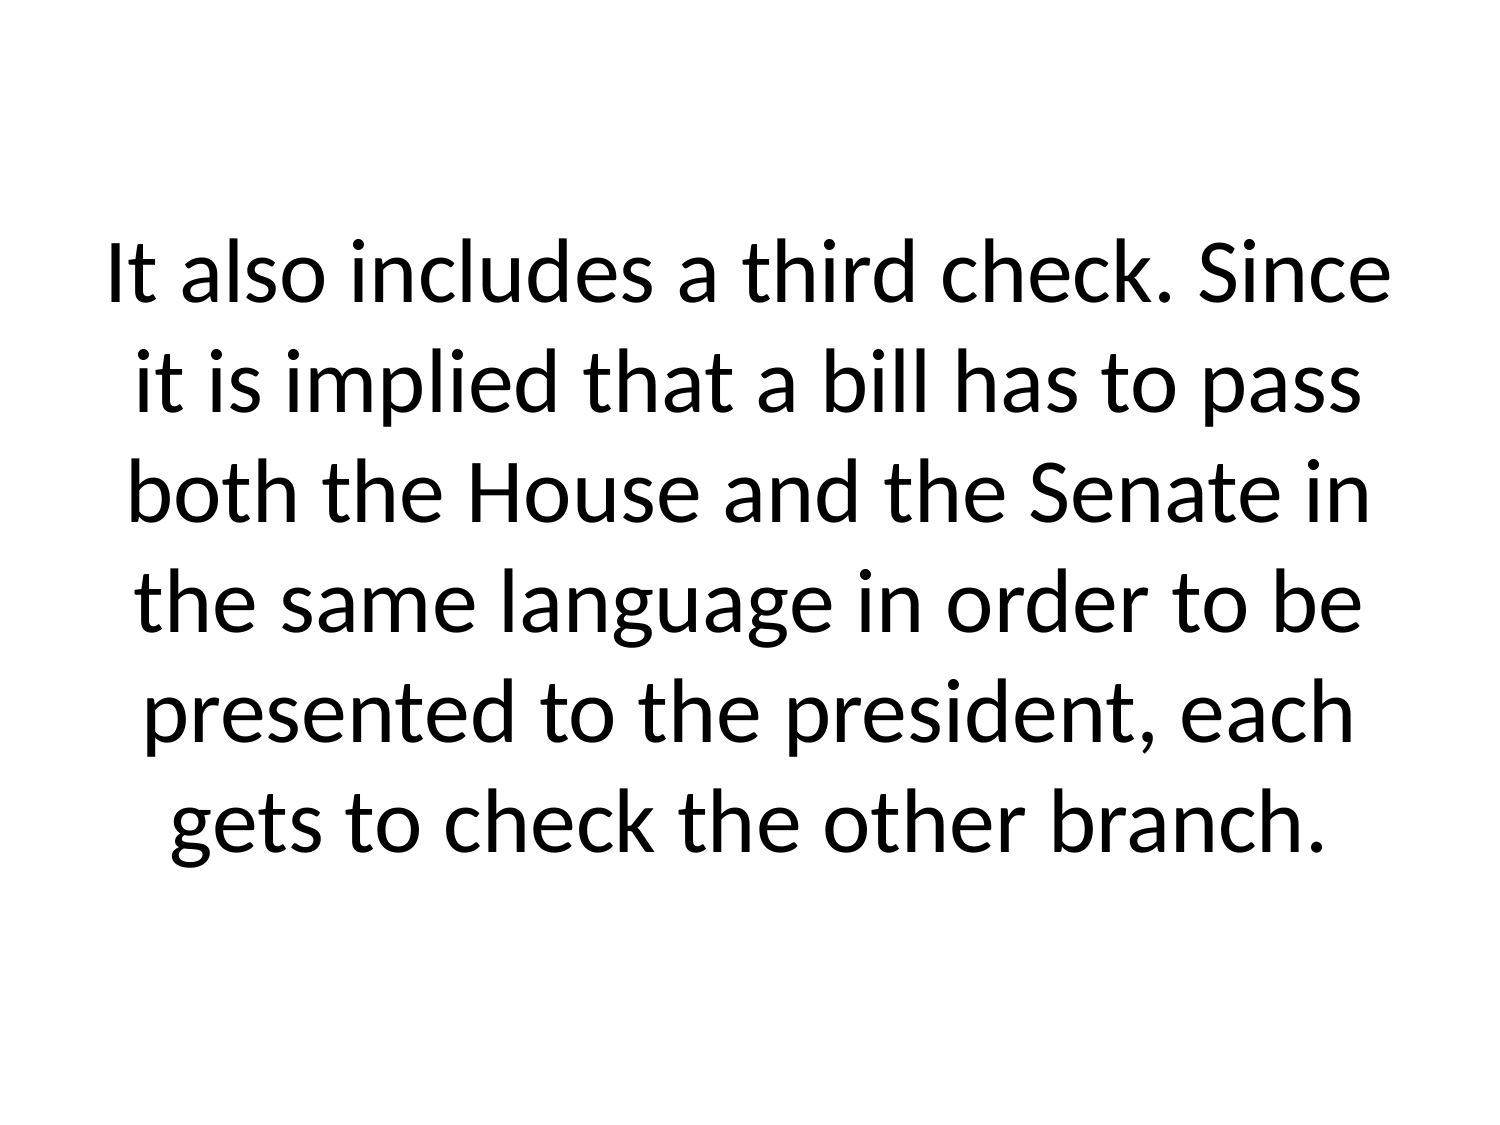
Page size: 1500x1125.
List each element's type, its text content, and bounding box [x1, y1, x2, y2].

title It also includes a third check. Since it is implied that a bill has to pass both the House and the Senate in the same language in order to be presented to the president, each gets to check the other branch. [74, 44, 1426, 1038]
